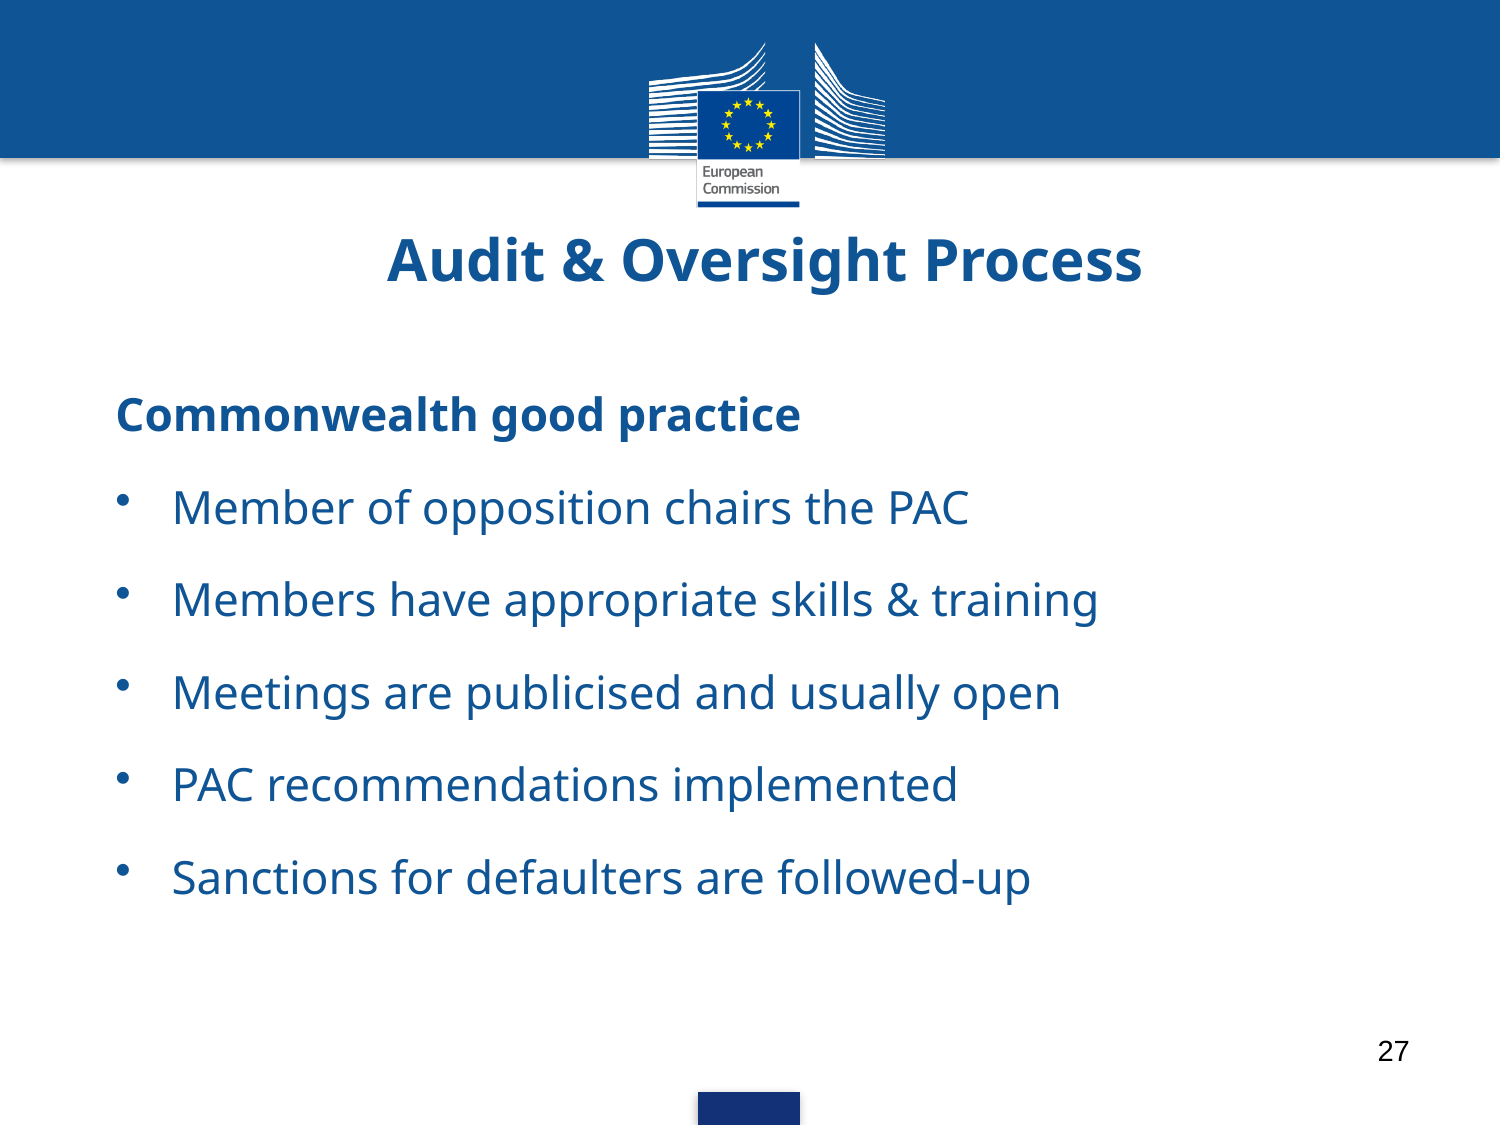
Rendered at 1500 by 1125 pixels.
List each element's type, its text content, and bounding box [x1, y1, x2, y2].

slide_number 27 [1074, 1024, 1426, 1103]
title Audit & Oversight Process [281, 163, 1251, 352]
list Commonwealth good practice Member of opposition chairs the PAC Members have appropriate skills & training Meetings are publicised and usually open PAC recommendations implemented Sanctions for defaulters are followed-up [100, 378, 1392, 929]
picture [649, 42, 885, 163]
